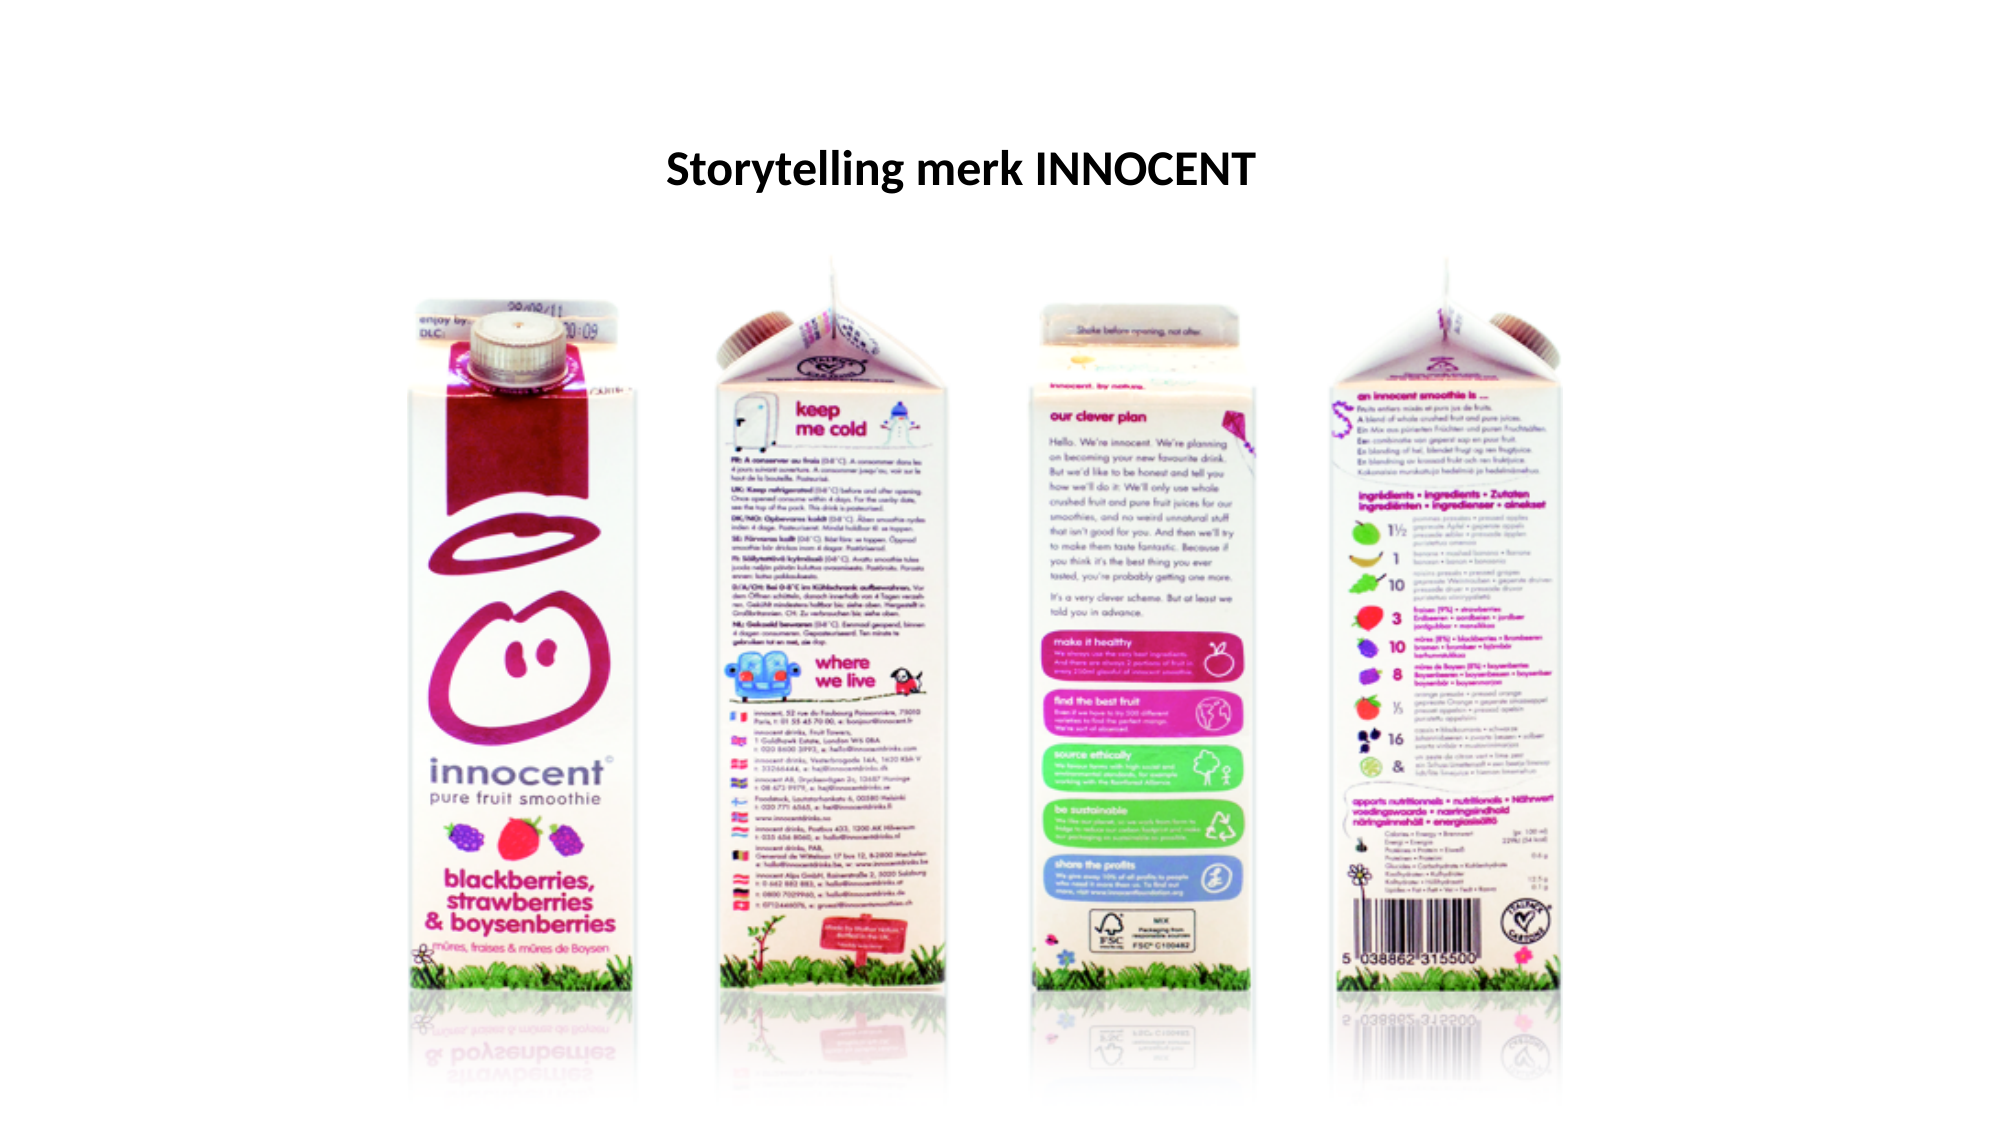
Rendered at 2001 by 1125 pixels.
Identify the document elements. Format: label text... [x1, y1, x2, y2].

subtitle Storytelling merk INNOCENT [211, 134, 1712, 407]
picture [407, 231, 1563, 1125]
